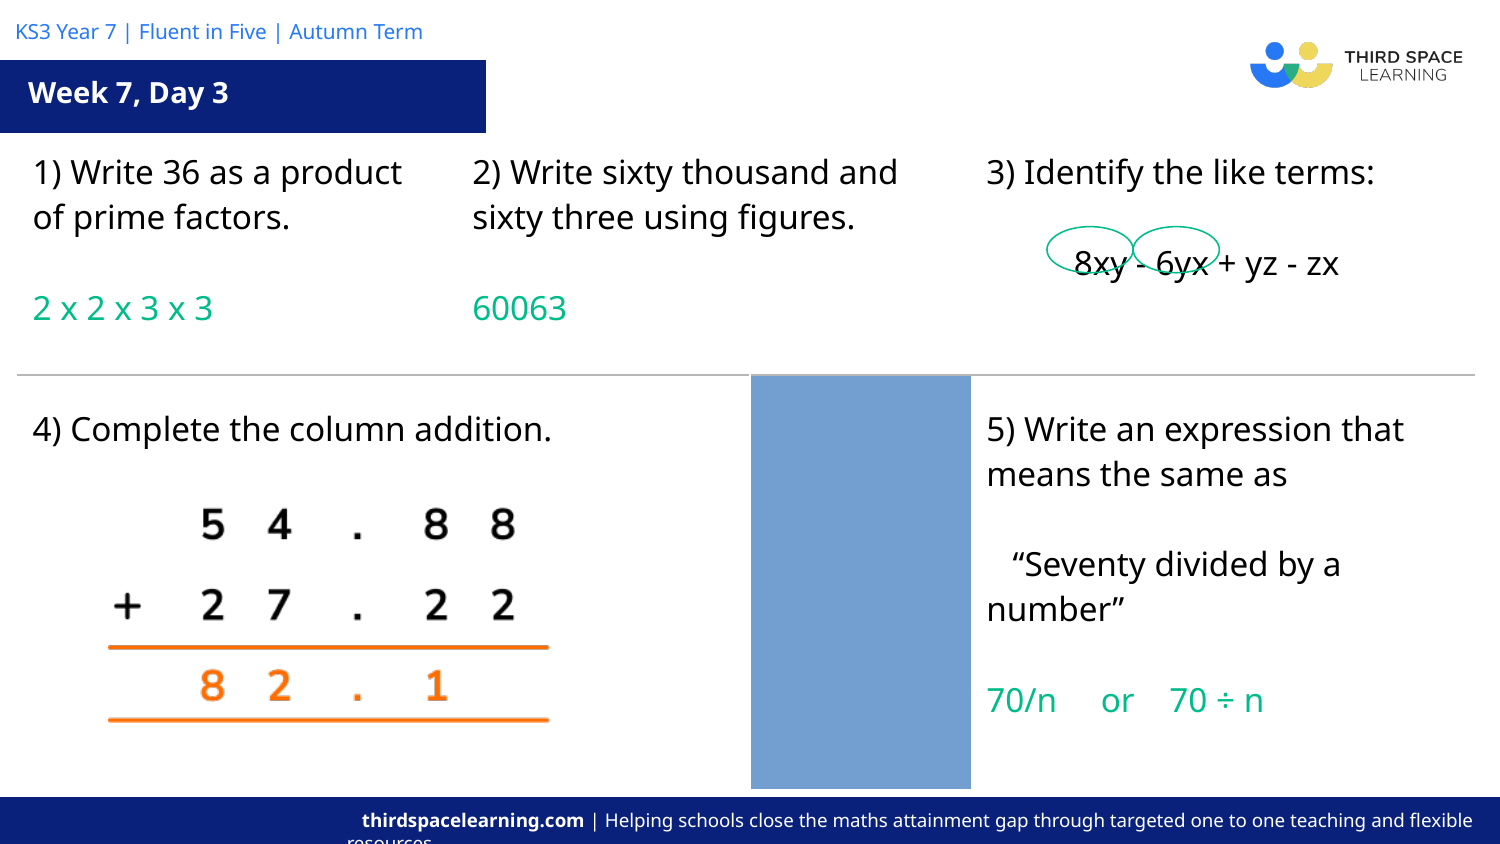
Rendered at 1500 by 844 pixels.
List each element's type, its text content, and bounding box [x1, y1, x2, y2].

table_header 1) Write 36 as a product of prime factors. 2 x 2 x 3 x 3 [19, 142, 456, 374]
table_cell 5) Write an expression that means the same as “Seventy divided by a number” 70/n or 70 ÷ n [972, 376, 1474, 788]
picture [1250, 33, 1465, 99]
table_cell 4) Complete the column addition. [19, 376, 749, 788]
table_header 2) Write sixty thousand and sixty three using figures. 60063 [458, 142, 971, 374]
text_box Week 7, Day 3 [13, 59, 383, 125]
picture [107, 496, 550, 724]
table_header 3) Identify the like terms: 8xy - 6yx + yz - zx [972, 142, 1474, 374]
text_box [1046, 226, 1134, 273]
text_box [1133, 226, 1220, 273]
